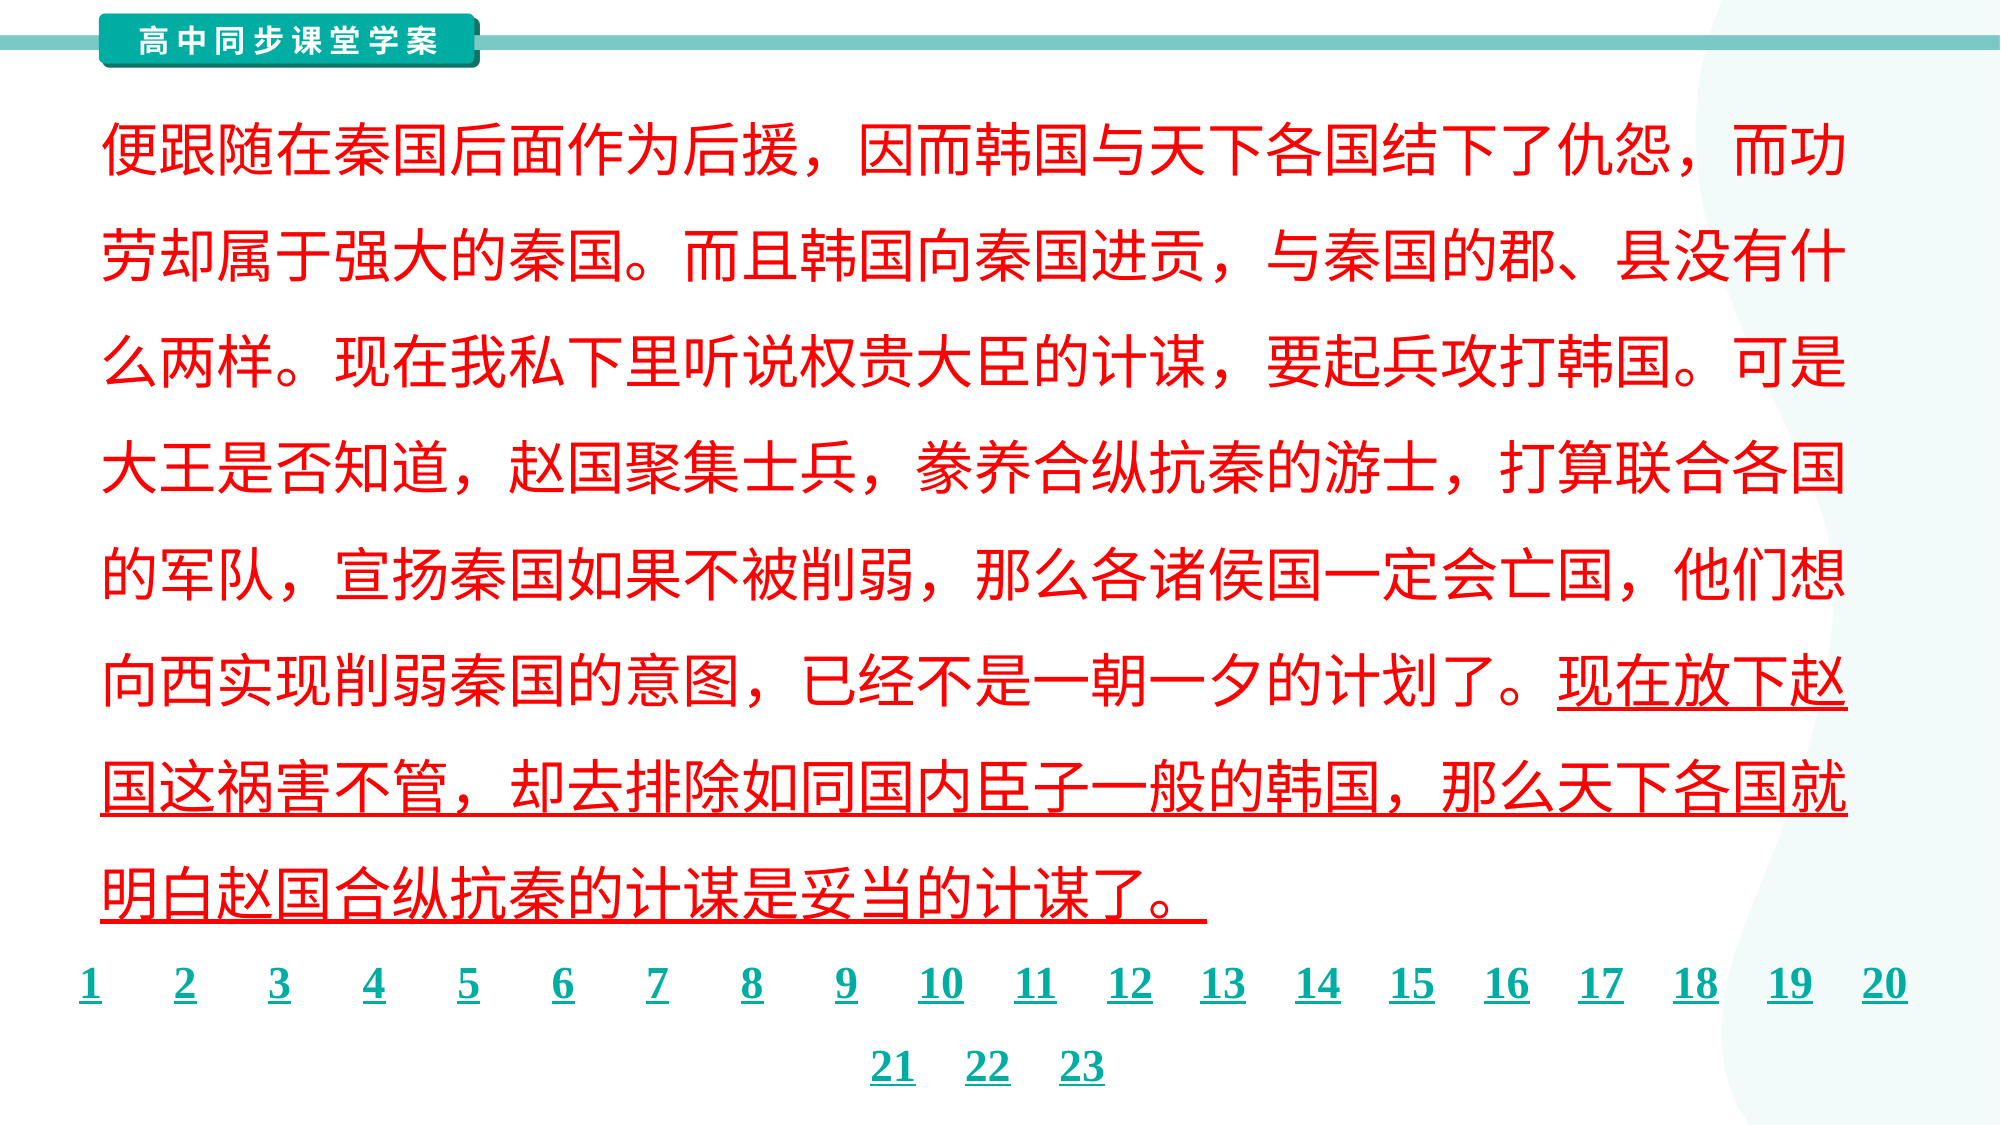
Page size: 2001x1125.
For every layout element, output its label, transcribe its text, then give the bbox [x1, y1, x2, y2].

text_box 便跟随在秦国后面作为后援，因而韩国与天下各国结下了仇怨，而功 劳却属于强大的秦国。而且韩国向秦国进贡，与秦国的郡、县没有什 么两样。现在我私下里听说权贵大臣的计谋，要起兵攻打韩国。可是 大王是否知道，赵国聚集士兵，豢养合纵抗秦的游士，打算联合各国 的军队，宣扬秦国如果不被削弱，那么各诸侯国一定会亡国，他们想 向西实现削弱秦国的意图，已经不是一朝一夕的计划了。现在放下赵 国这祸害不管，却去排除如同国内臣子一般的韩国，那么天下各国就 明白赵国合纵抗秦的计谋是妥当的计谋了。 [100, 76, 1899, 927]
picture [0, 0, 2000, 1125]
